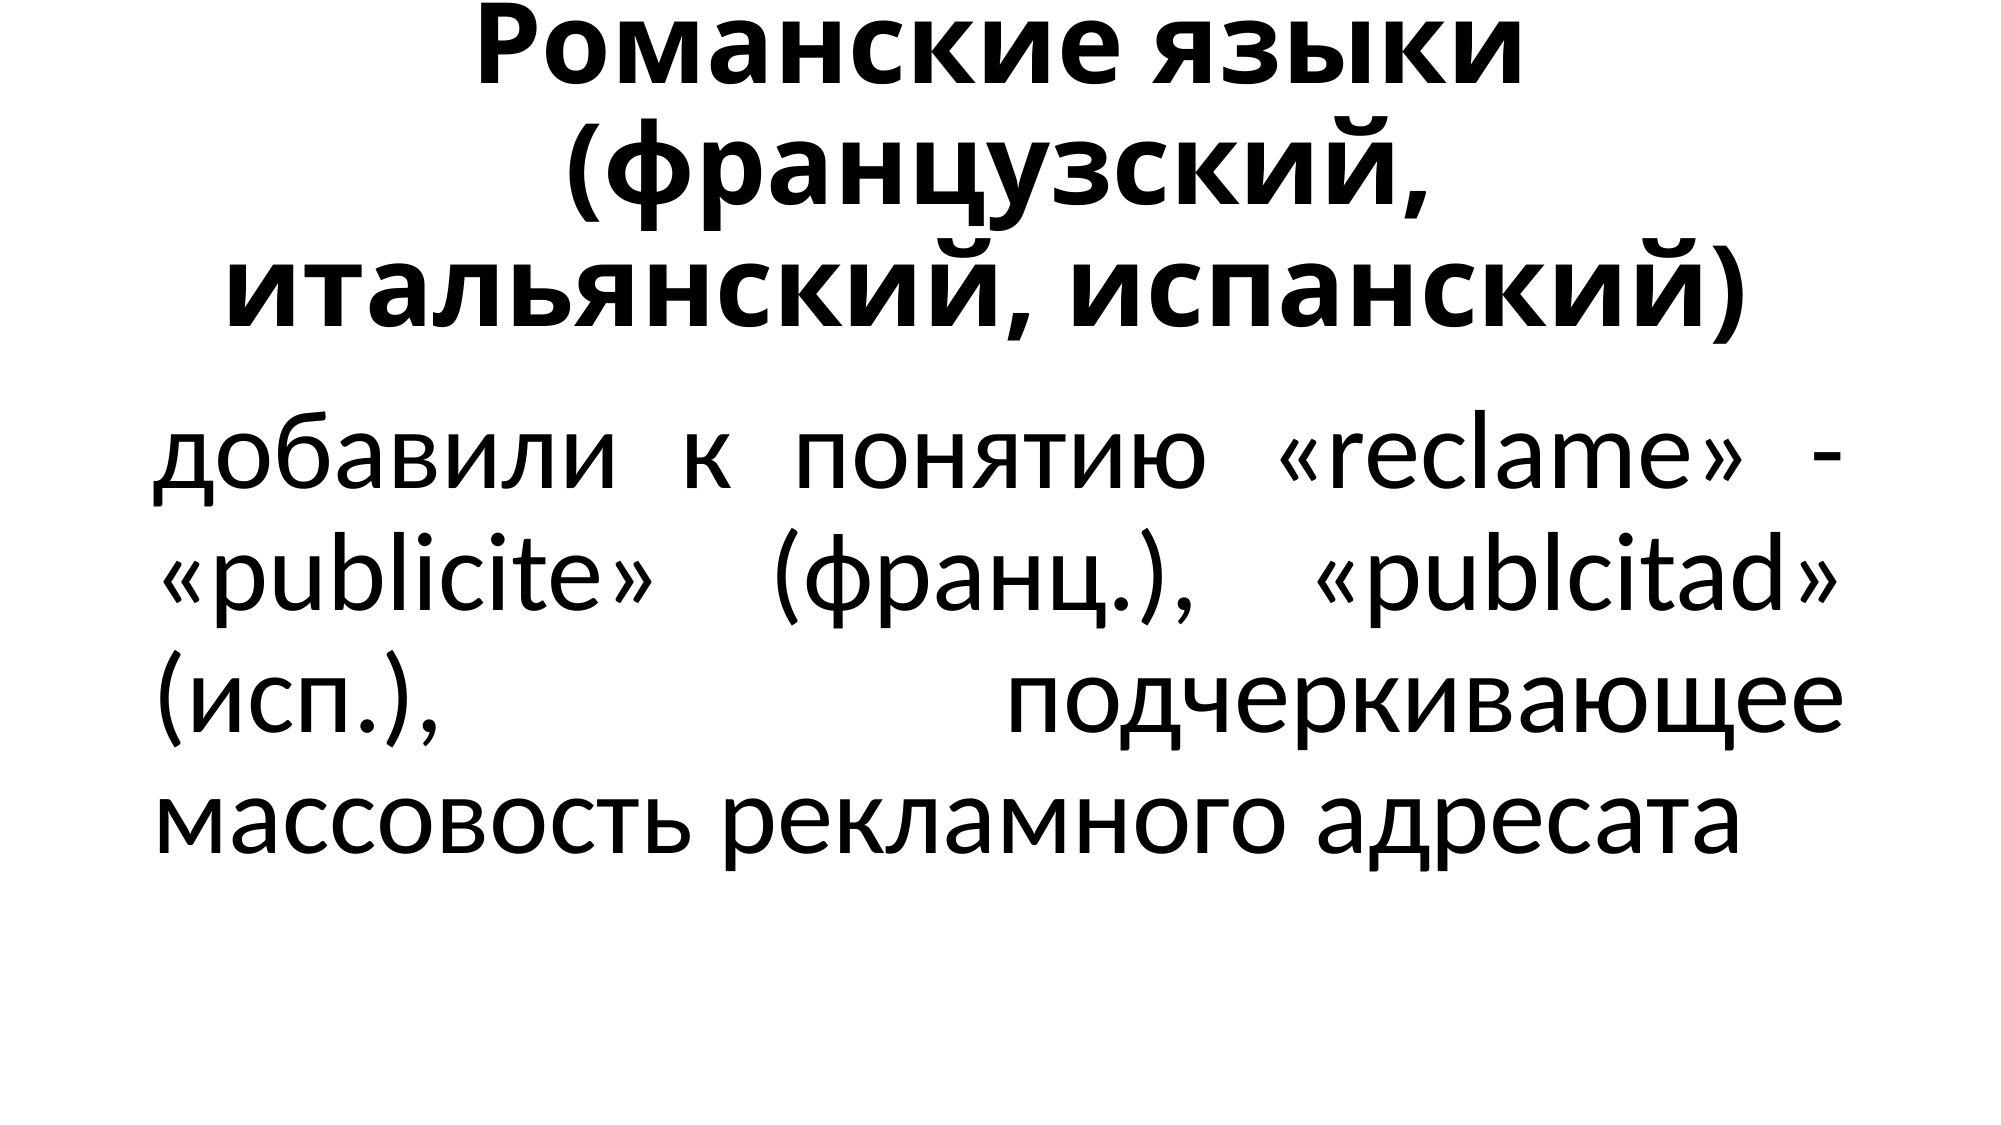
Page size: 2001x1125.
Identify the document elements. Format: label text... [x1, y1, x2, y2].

title Романские языки (французский, итальянский, испанский) [137, 59, 1863, 278]
list добавили к понятию «reclame» - «publicite» (франц.), «publcitad» (исп.), подчеркивающее массовость рекламного адресата [137, 384, 1863, 1014]
